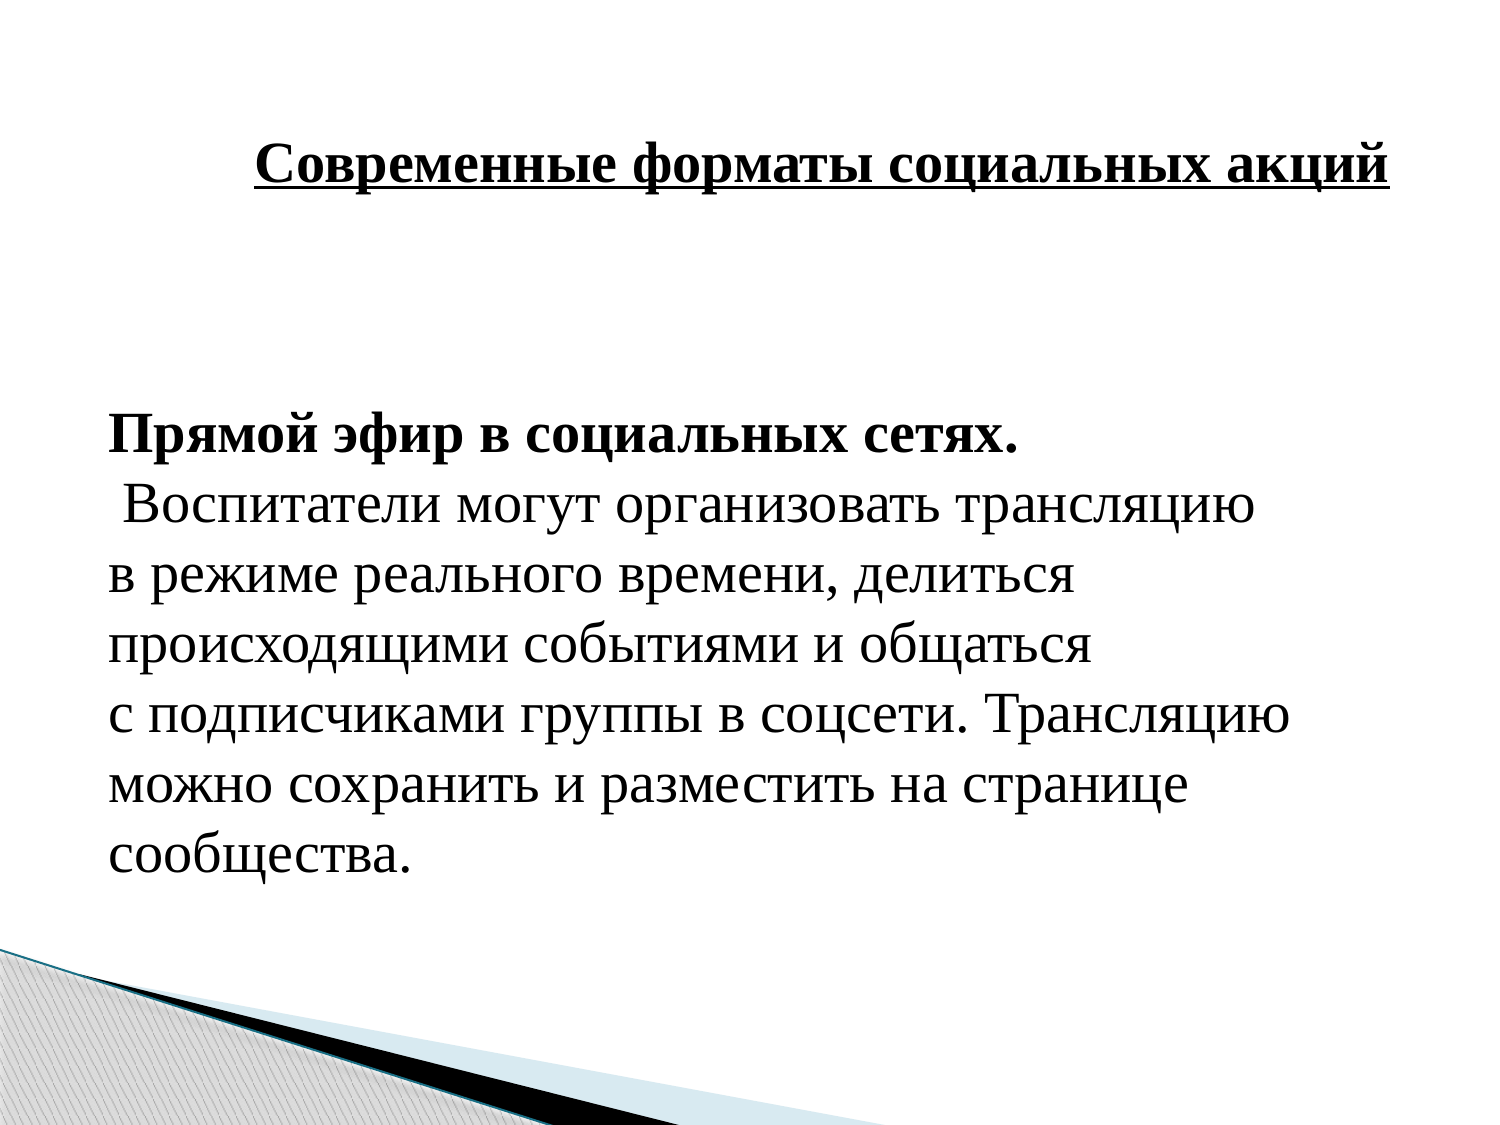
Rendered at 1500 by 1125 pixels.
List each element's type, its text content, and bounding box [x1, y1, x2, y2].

text_box Современные форматы социальных акций [210, 117, 1434, 202]
text_box Прямой эфир в социальных сетях. Воспитатели могут организовать трансляцию в режиме реального времени, делиться происходящими событиями и общаться с подписчиками группы в соцсети. Трансляцию можно сохранить и разместить на странице сообщества. [93, 386, 1454, 892]
